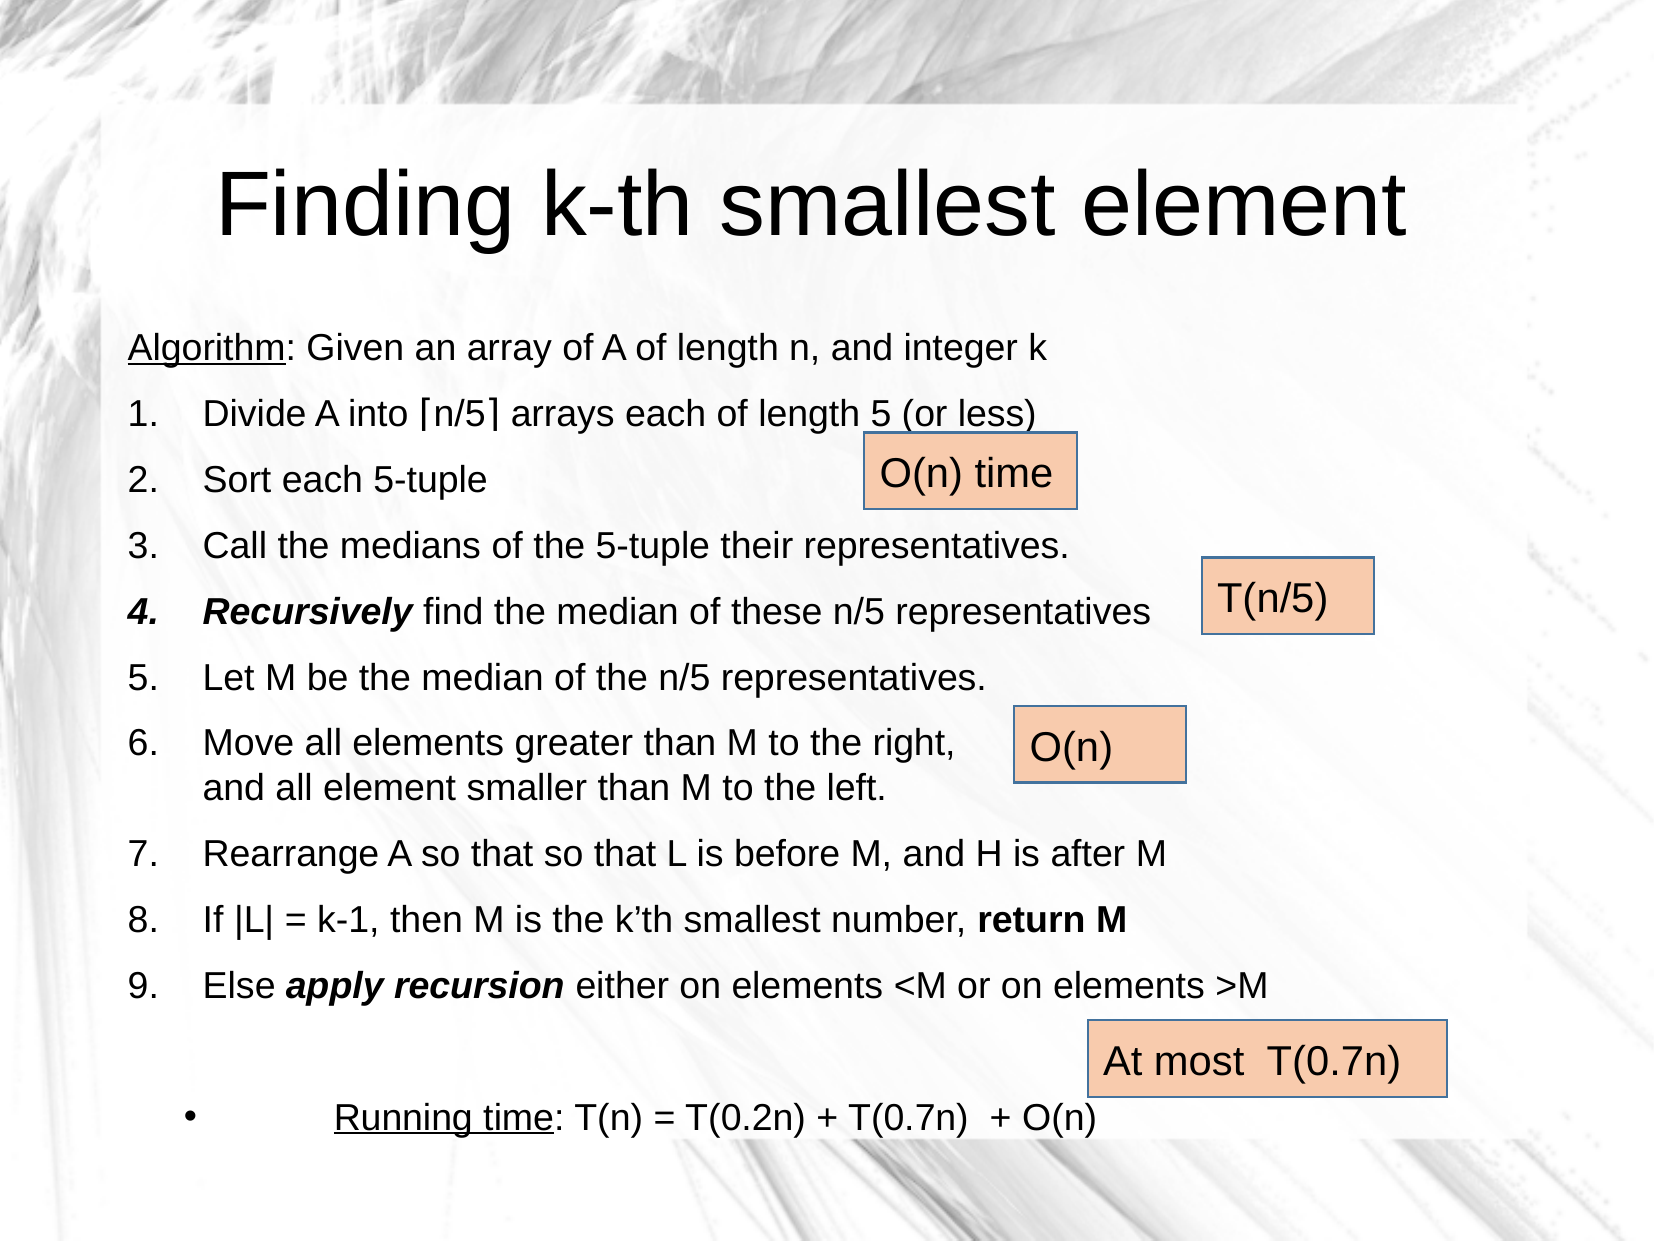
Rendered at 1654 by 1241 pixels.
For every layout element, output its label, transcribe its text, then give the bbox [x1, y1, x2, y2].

text_box O(n) time [864, 432, 1077, 509]
picture [0, 0, 1654, 1241]
text_box T(n/5) [1201, 557, 1374, 634]
text_box At most T(0.7n) [1087, 1020, 1448, 1097]
list Algorithm: Given an array of A of length n, and integer k Divide A into ⌈n/5⌉ arrays each of length 5 (or less) Sort each 5-tuple Call the medians of the 5-tuple their representatives. Recursively find the median of these n/5 representatives Let M be the median of the n/5 representatives. Move all elements greater than M to the right, and all element smaller than M to the left. Rearrange A so that so that L is before M, and H is after M If |L| = k-1, then M is the k’th smallest number, return M Else apply recursion either on elements <M or on elements >M Running time: T(n) = T(0.2n) + T(0.7n) + O(n) [118, 319, 1571, 1109]
title Finding k-th smallest element [118, 93, 1506, 299]
text_box O(n) [1014, 706, 1187, 783]
